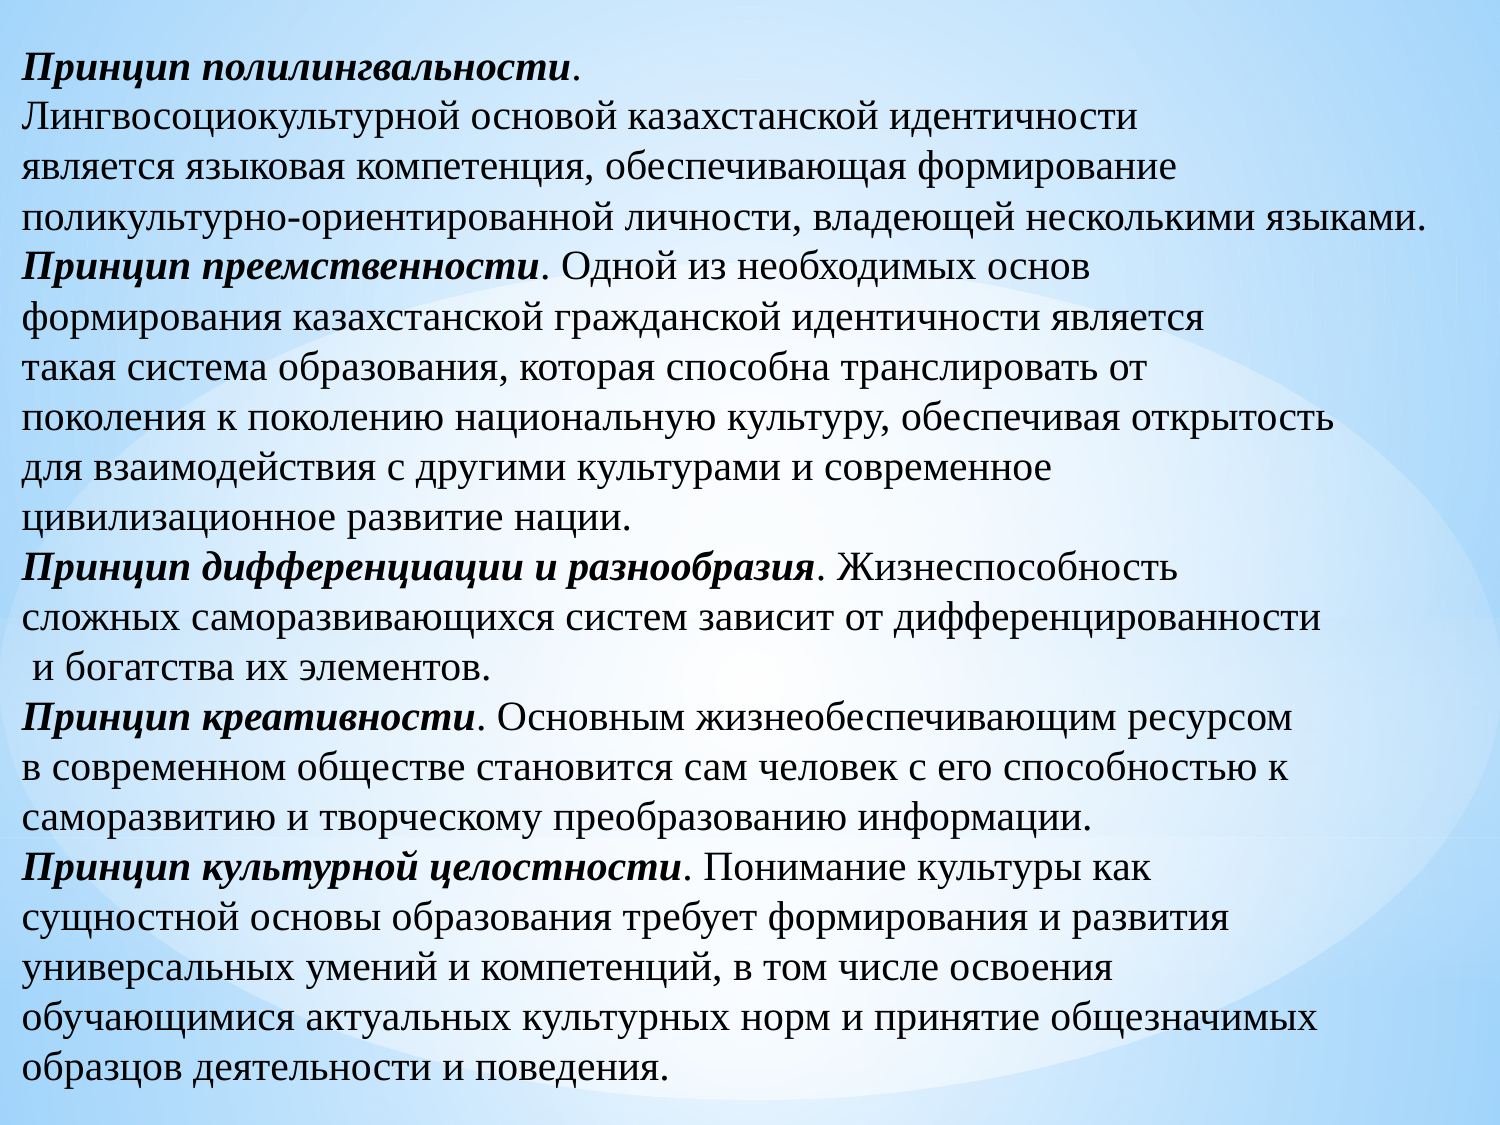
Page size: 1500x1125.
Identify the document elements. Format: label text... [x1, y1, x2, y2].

text_box Принцип полилингвальности. Лингвосоциокультурной основой казахстанской идентичности является языковая компетенция, обеспечивающая формирование поликультурно-ориентированной личности, владеющей несколькими языками. Принцип преемственности. Одной из необходимых основ формирования казахстанской гражданской идентичности является такая система образования, которая способна транслировать от поколения к поколению национальную культуру, обеспечивая открытость для взаимодействия с другими культурами и современное цивилизационное развитие нации. Принцип дифференциации и разнообразия. Жизнеспособность сложных саморазвивающихся систем зависит от дифференцированности и богатства их элементов. Принцип креативности. Основным жизнеобеспечивающим ресурсом в современном обществе становится сам человек с его способностью к саморазвитию и творческому преобразованию информации. Принцип культурной целостности. Понимание культуры как сущностной основы образования требует формирования и развития универсальных умений и компетенций, в том числе освоения обучающимися актуальных культурных норм и принятие общезначимых образцов деятельности и поведения. [6, 30, 1453, 1097]
